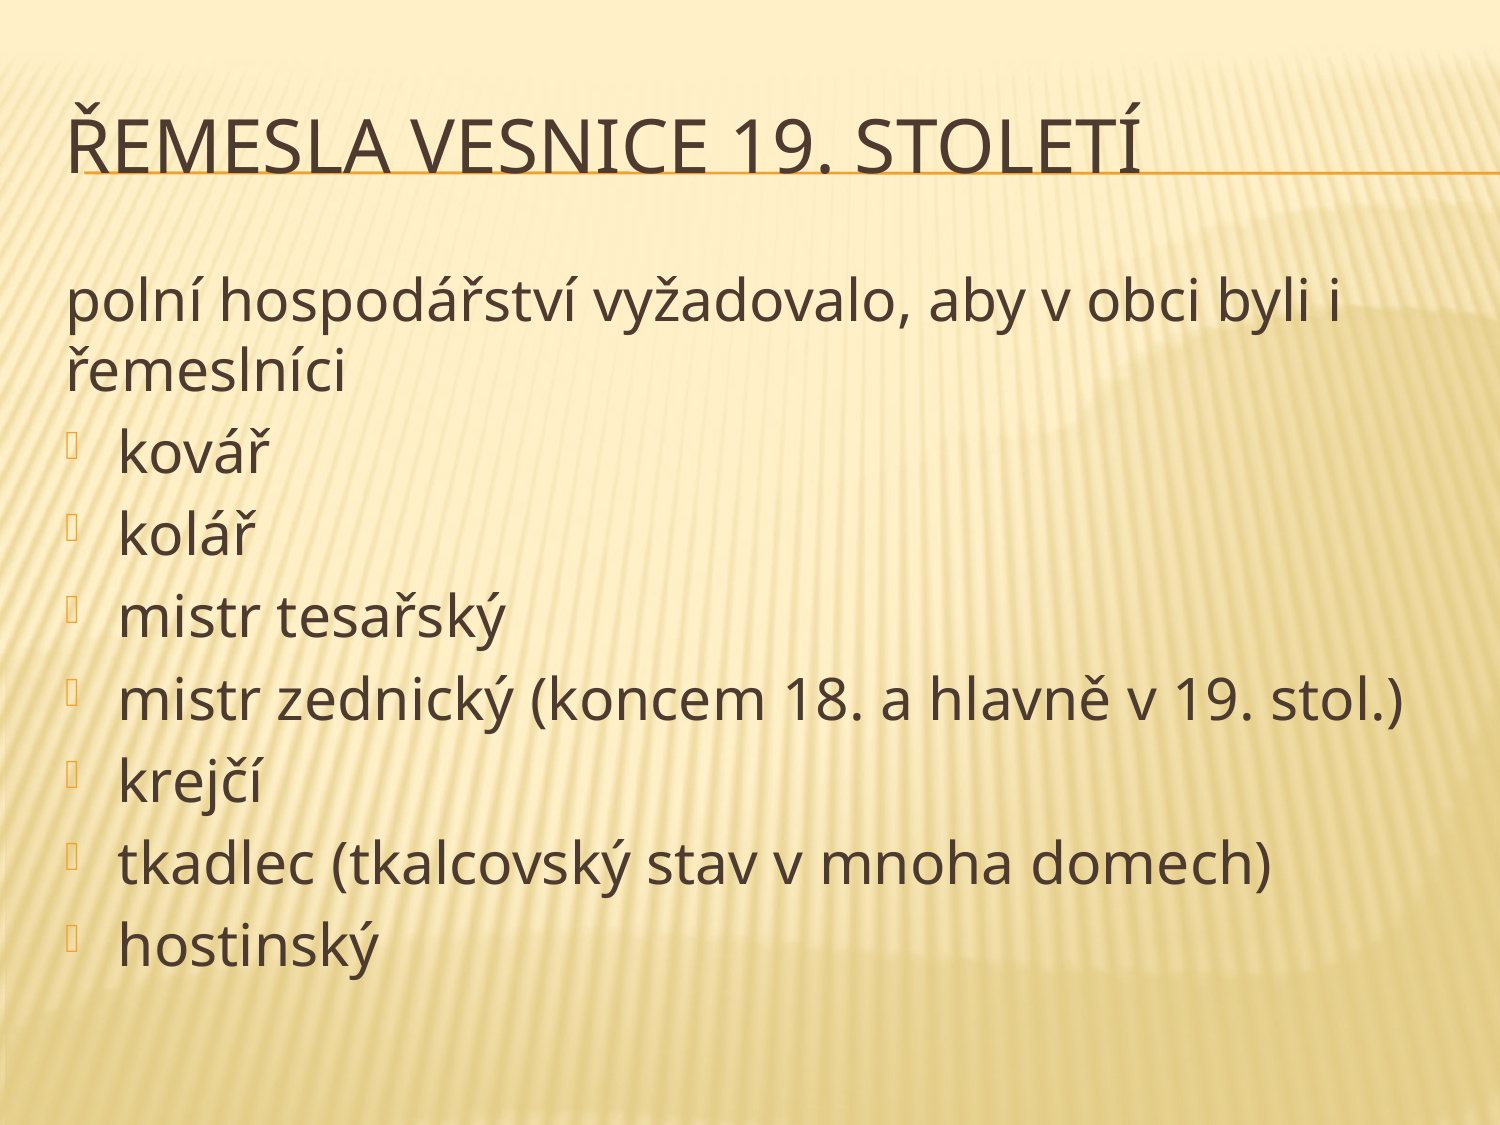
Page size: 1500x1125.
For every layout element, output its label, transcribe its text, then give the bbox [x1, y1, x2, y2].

title Řemesla vesnice 19. století [50, 75, 1475, 213]
list polní hospodářství vyžadovalo, aby v obci byli i řemeslníci kovář kolář mistr tesařský mistr zednický (koncem 18. a hlavně v 19. stol.) krejčí tkadlec (tkalcovský stav v mnoha domech) hostinský [49, 254, 1476, 998]
